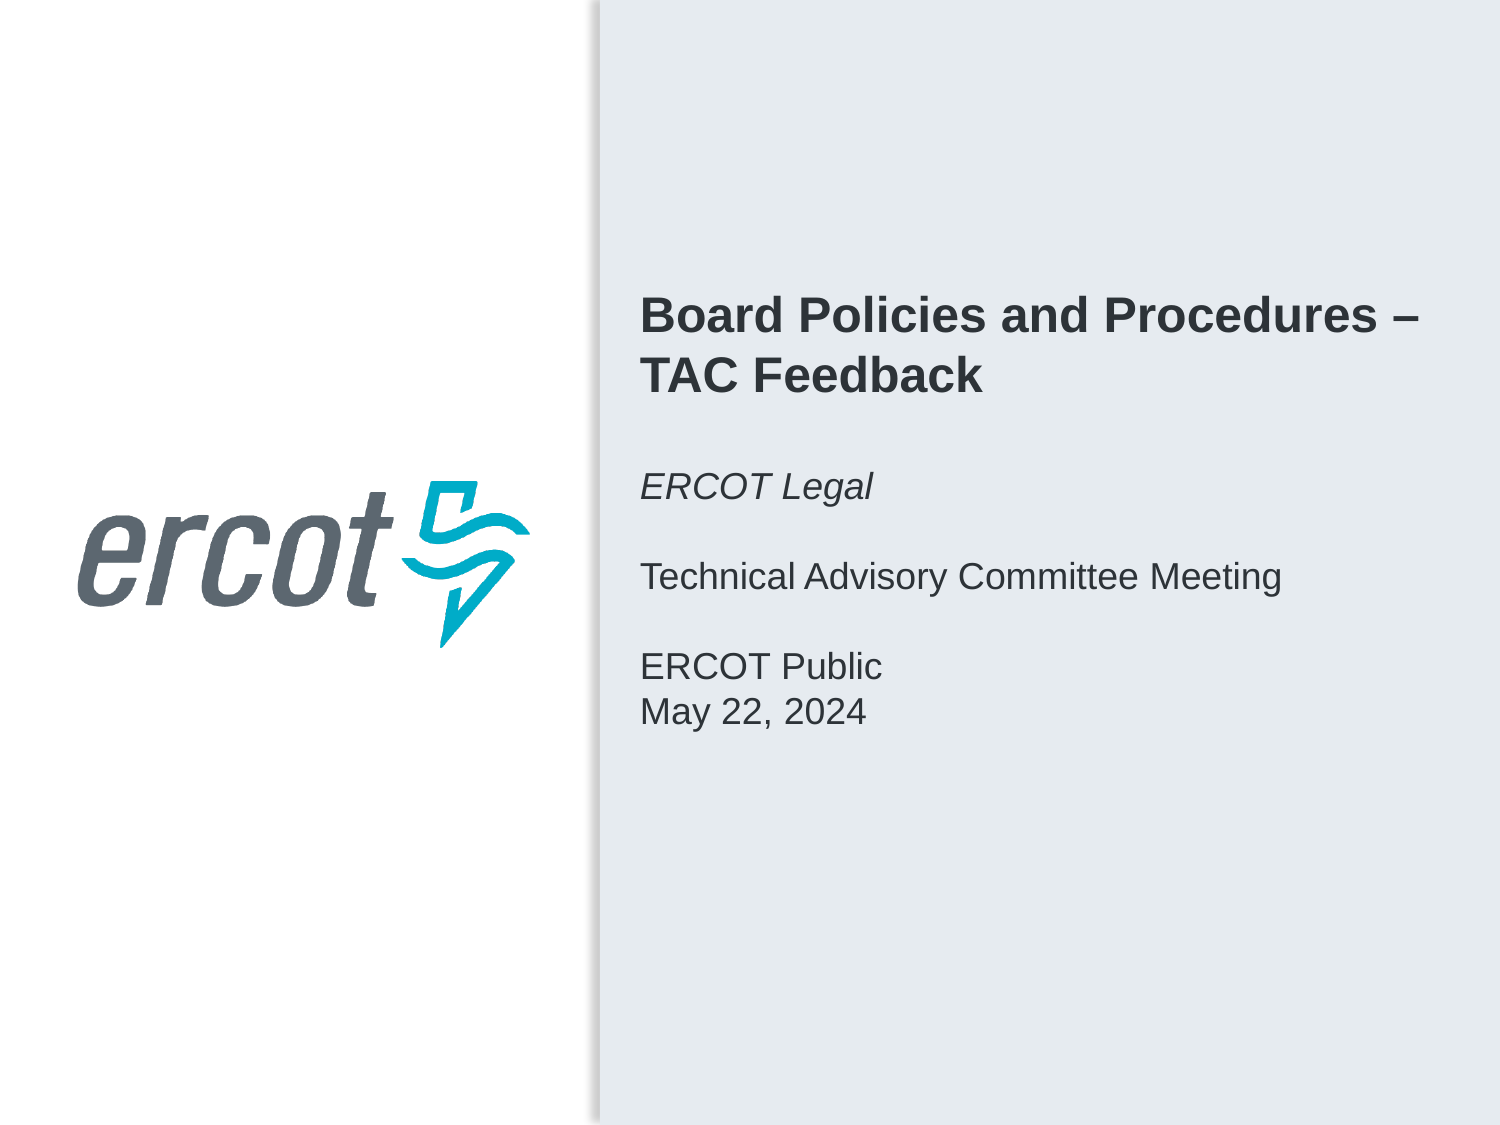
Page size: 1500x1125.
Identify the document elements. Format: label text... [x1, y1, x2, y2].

picture [68, 471, 538, 654]
text_box Board Policies and Procedures – TAC Feedback ERCOT Legal​ ​ Technical Advisory Committee Meeting​ ​ ERCOT Public​ May 22, 2024​ [624, 274, 1490, 785]
